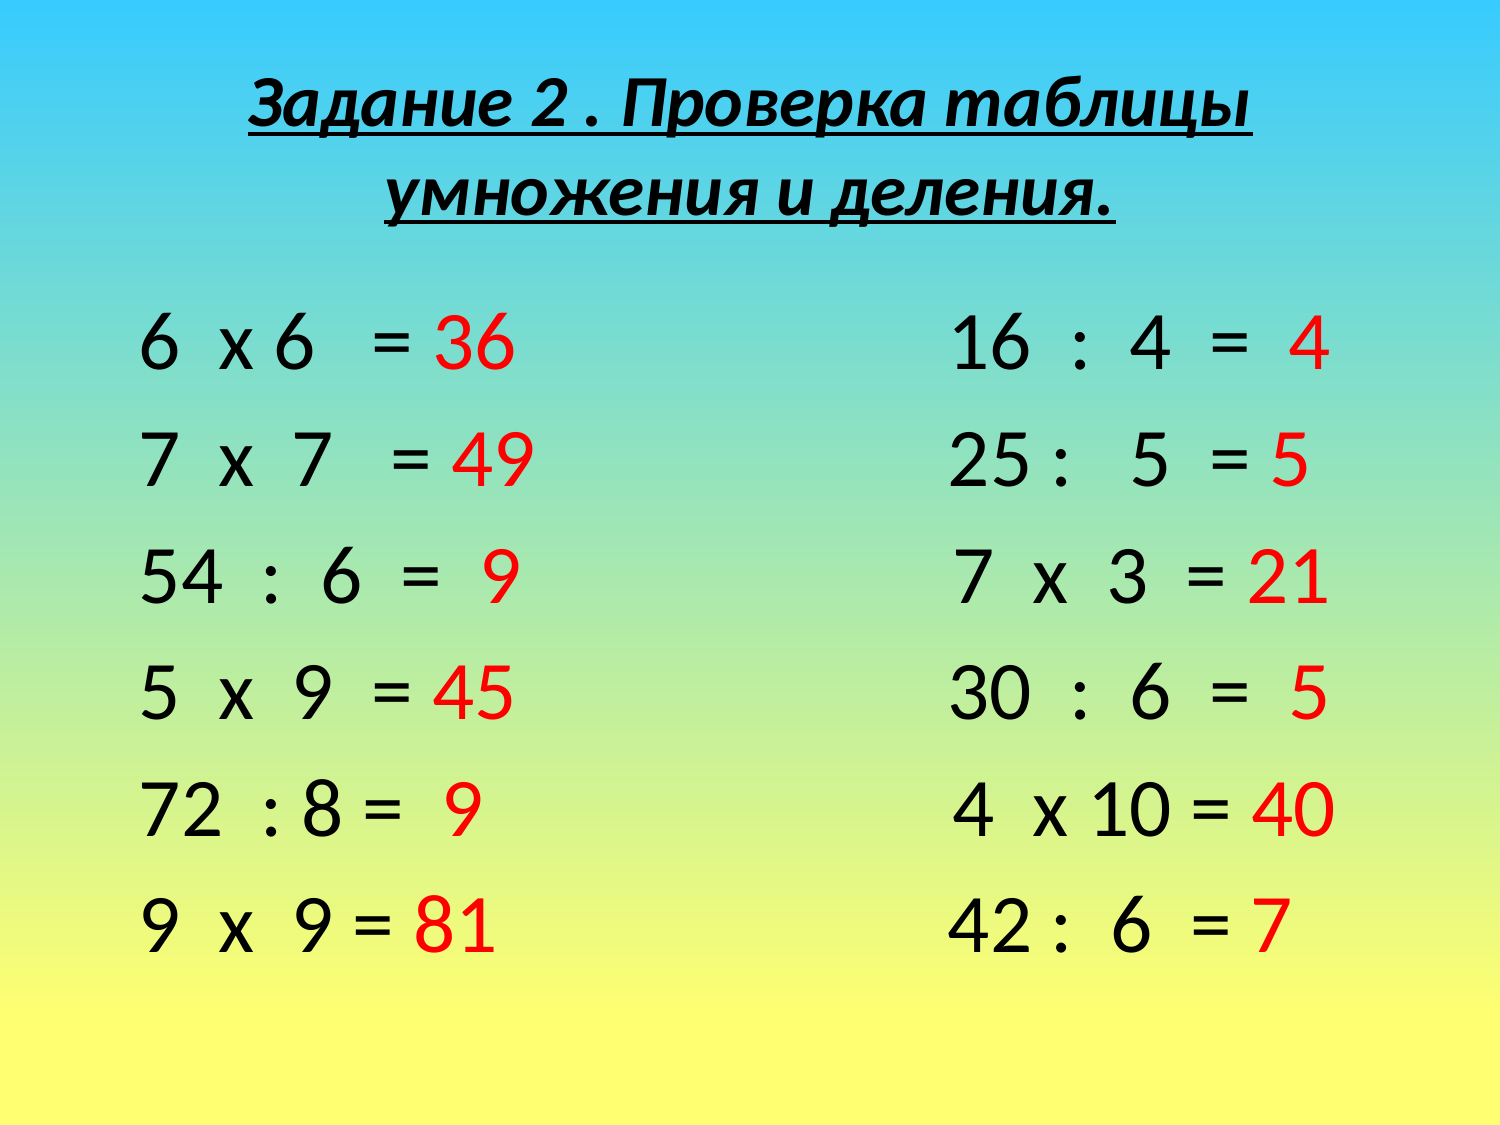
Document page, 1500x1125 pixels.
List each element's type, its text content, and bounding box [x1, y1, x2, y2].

title Задание 2 . Проверка таблицы умножения и деления. [75, 45, 1425, 327]
list 6 х 6 = 36 16 : 4 = 4 7 х 7 = 49 25 : 5 = 5 54 : 6 = 9 7 х 3 = 21 5 х 9 = 45 30 : 6 = 5 72 : 8 = 9 4 х 10 = 40 9 х 9 = 81 42 : 6 = 7 [123, 278, 1425, 1047]
